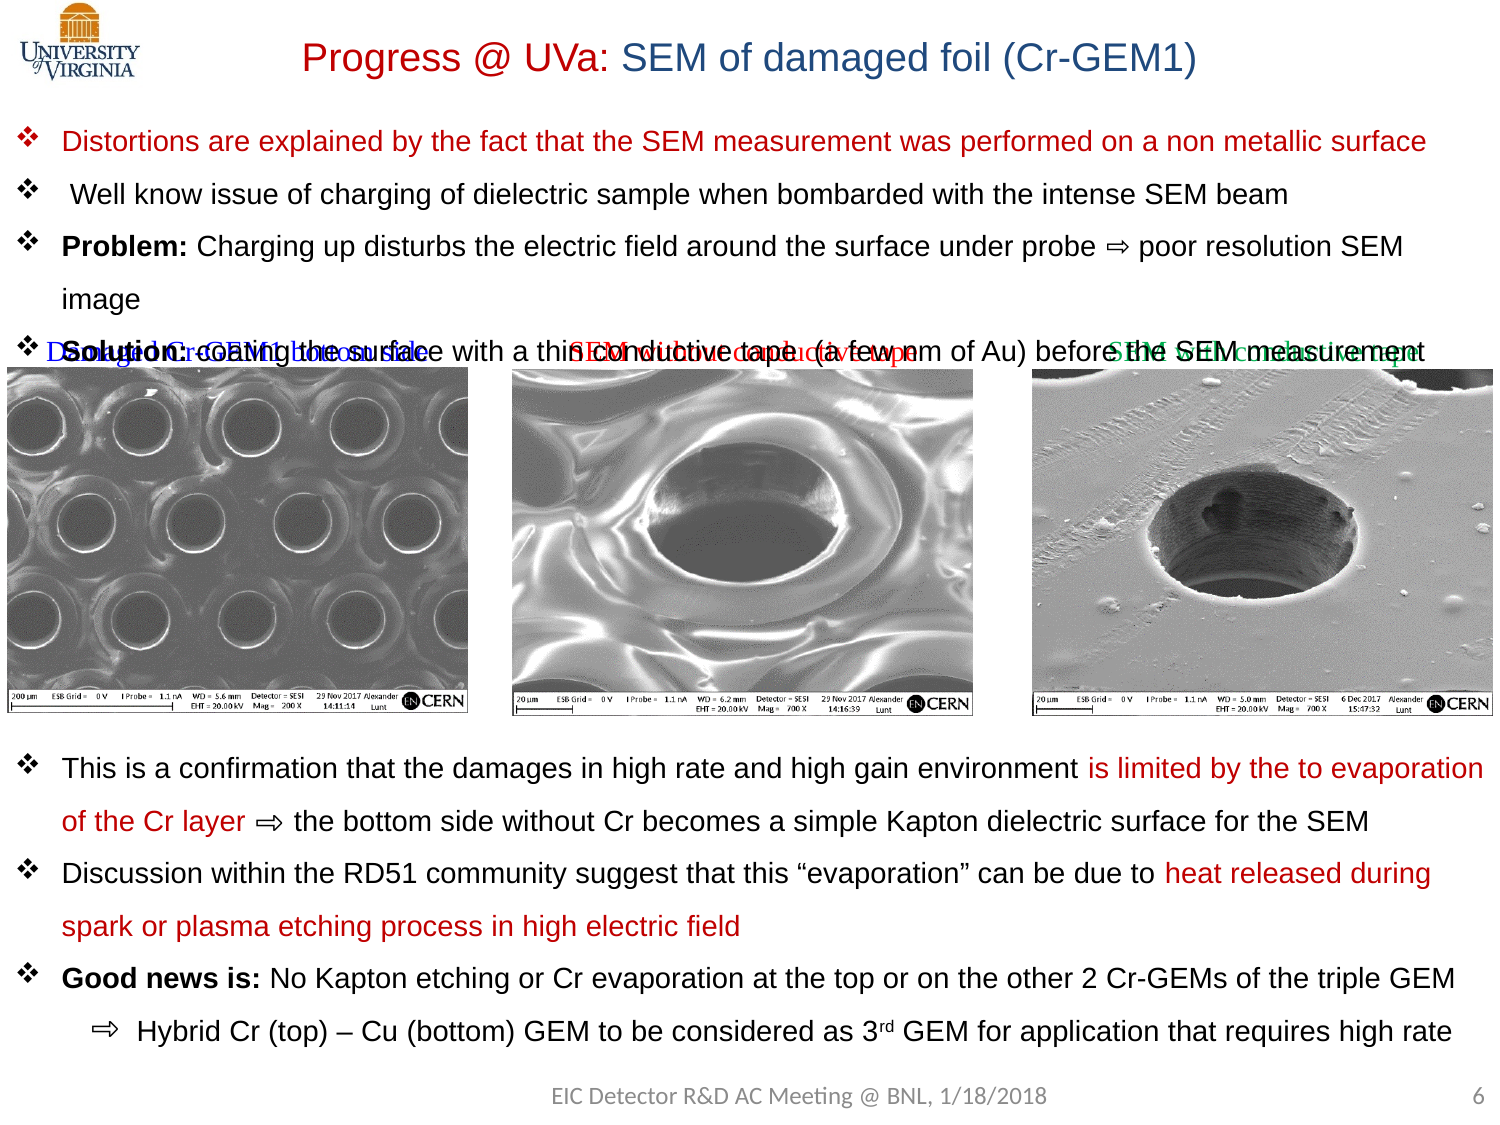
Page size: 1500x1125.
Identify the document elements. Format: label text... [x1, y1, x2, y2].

slide_number 6 [1149, 1065, 1500, 1125]
text_box Distortions are explained by the fact that the SEM measurement was performed on a non metallic surface Well know issue of charging of dielectric sample when bombarded with the intense SEM beam Problem: Charging up disturbs the electric field around the surface under probe ⇨ poor resolution SEM image Solution: coating the surface with a thin conductive tape (a few nm of Au) before the SEM measurement [0, 97, 1500, 375]
text_box Progress @ UVa: SEM of damaged foil (Cr-GEM1) [0, 0, 1500, 88]
footer EIC Detector R&D AC Meeting @ BNL, 1/18/2018 [512, 1065, 1088, 1125]
text_box This is a confirmation that the damages in high rate and high gain environment is limited by the to evaporation of the Cr layer ⇨ the bottom side without Cr becomes a simple Kapton dielectric surface for the SEM Discussion within the RD51 community suggest that this “evaporation” can be due to heat released during spark or plasma etching process in high electric field Good news is: No Kapton etching or Cr evaporation at the top or on the other 2 Cr-GEMs of the triple GEM Hybrid Cr (top) – Cu (bottom) GEM to be considered as 3rd GEM for application that requires high rate [0, 724, 1500, 1055]
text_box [7, 324, 1493, 716]
